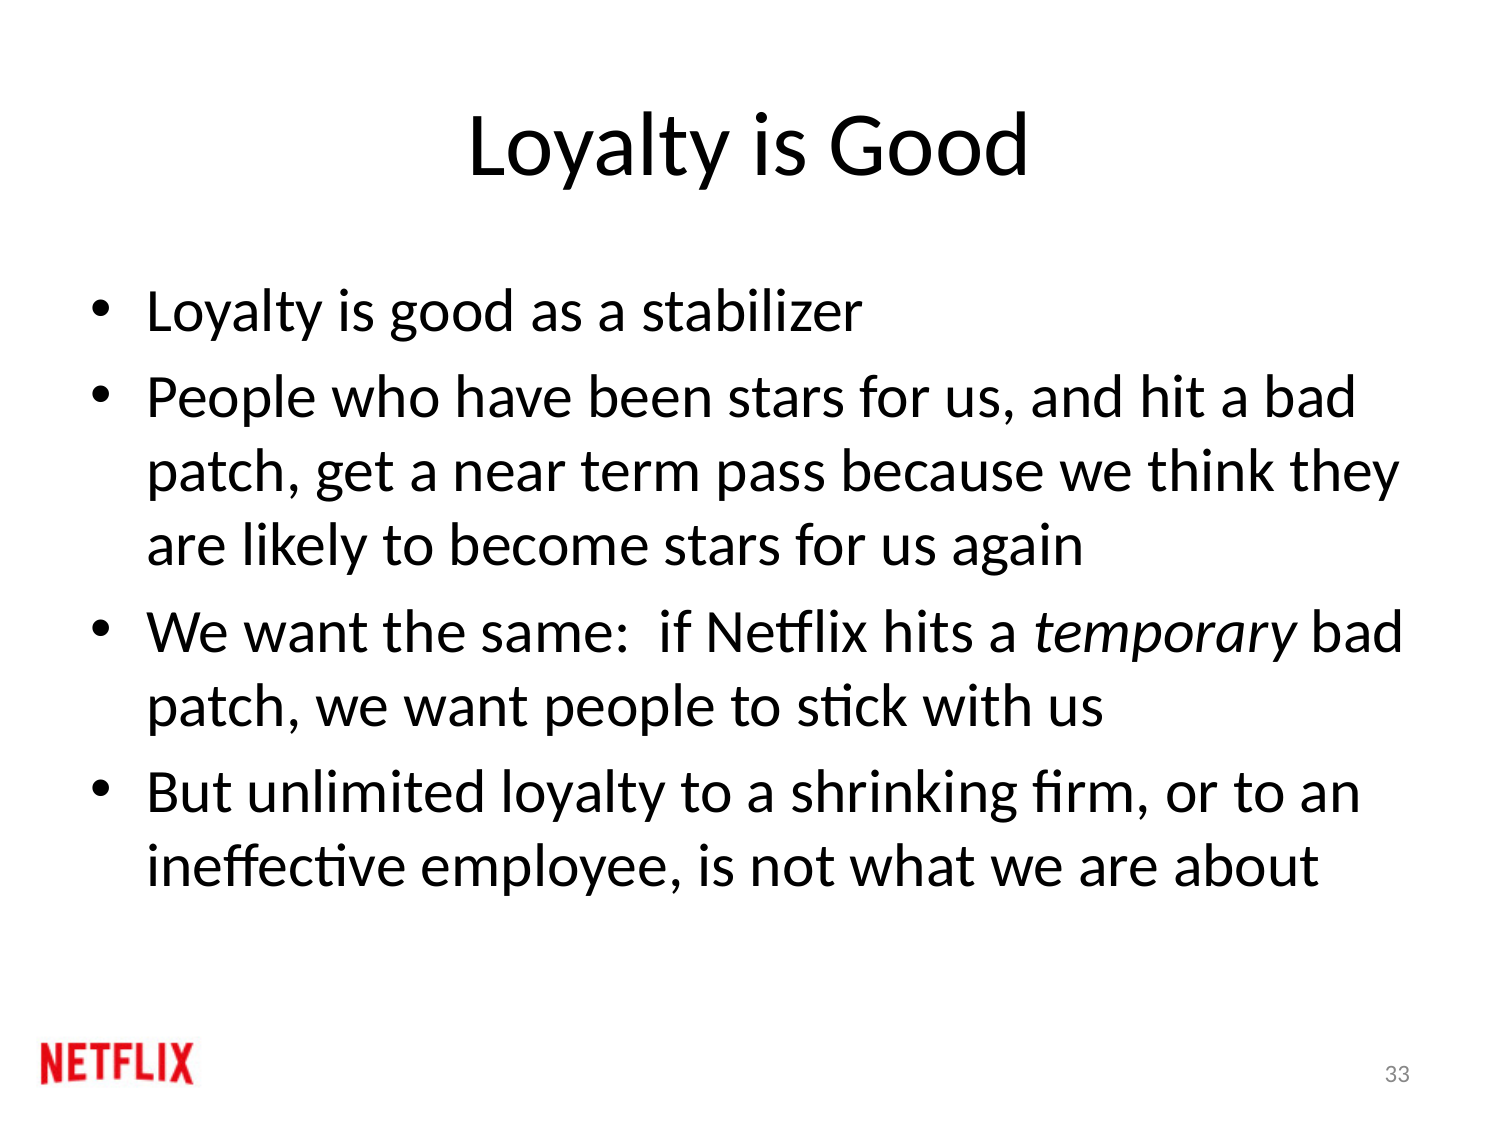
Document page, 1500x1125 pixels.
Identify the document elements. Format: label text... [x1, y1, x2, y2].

picture [24, 1024, 211, 1104]
title Loyalty is Good [75, 45, 1425, 233]
list Loyalty is good as a stabilizer People who have been stars for us, and hit a bad patch, get a near term pass because we think they are likely to become stars for us again We want the same: if Netflix hits a temporary bad patch, we want people to stick with us But unlimited loyalty to a shrinking firm, or to an ineffective employee, is not what we are about [75, 262, 1425, 1005]
slide_number ‹#› [1074, 1042, 1425, 1103]
